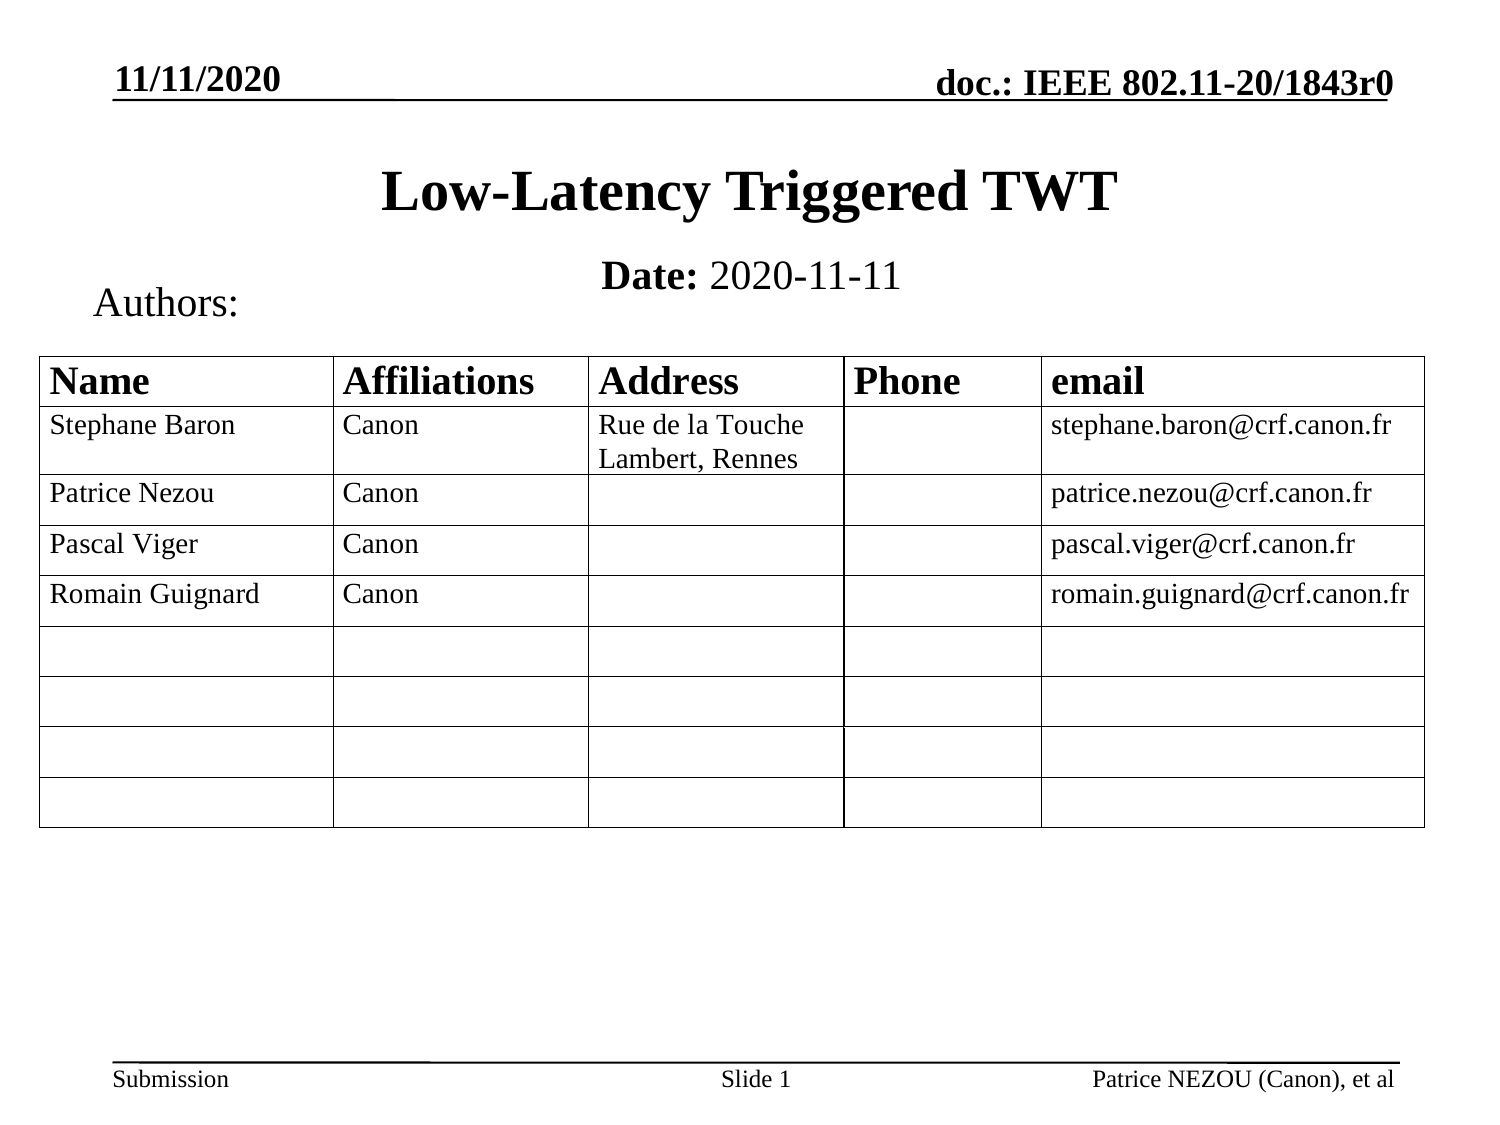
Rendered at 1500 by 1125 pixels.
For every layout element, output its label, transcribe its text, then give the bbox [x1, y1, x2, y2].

footer Patrice NEZOU (Canon), et al [878, 1064, 1402, 1093]
slide_number Slide 1 [712, 1064, 800, 1123]
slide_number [114, 54, 423, 100]
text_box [25, 355, 1480, 1056]
list Date: 2020-11-11 [114, 240, 1390, 306]
title Low-Latency Triggered TWT [77, 137, 1423, 238]
text_box Authors: [77, 267, 316, 331]
